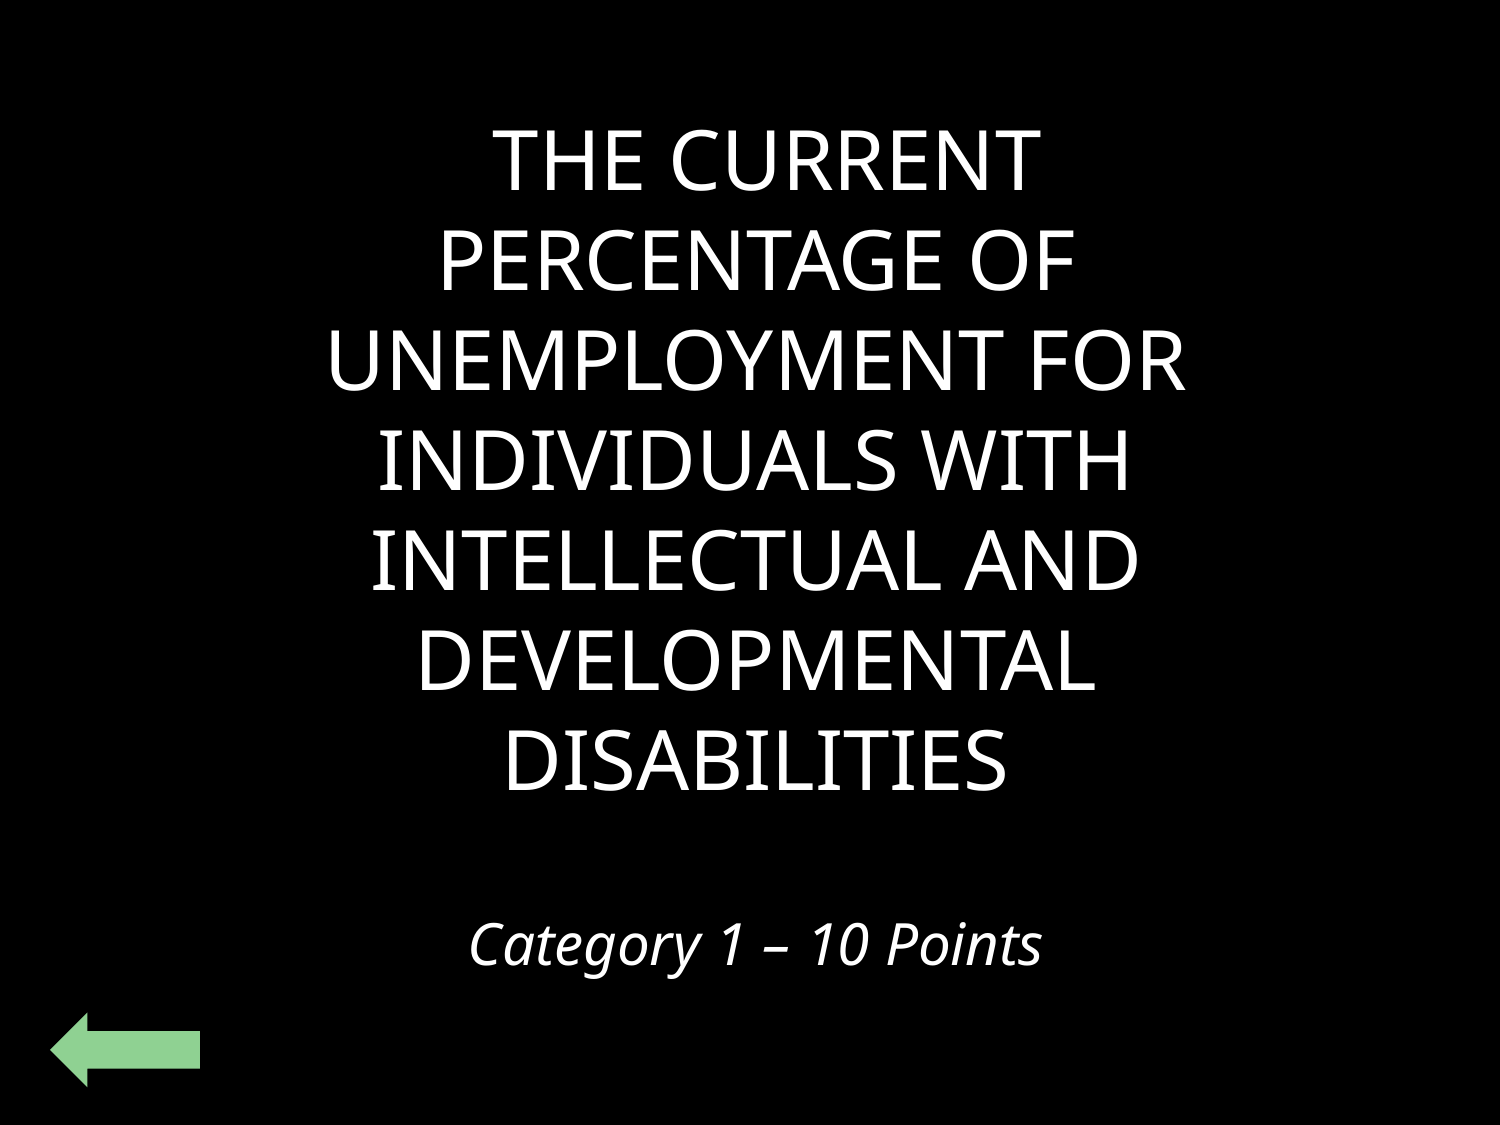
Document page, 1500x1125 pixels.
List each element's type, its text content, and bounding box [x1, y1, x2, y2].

text_box [49, 1012, 200, 1088]
text_box THE CURRENT PERCENTAGE OF UNEMPLOYMENT FOR INDIVIDUALS WITH INTELLECTUAL AND DEVELOPMENTAL DISABILITIES Category 1 – 10 Points [199, 99, 1313, 985]
